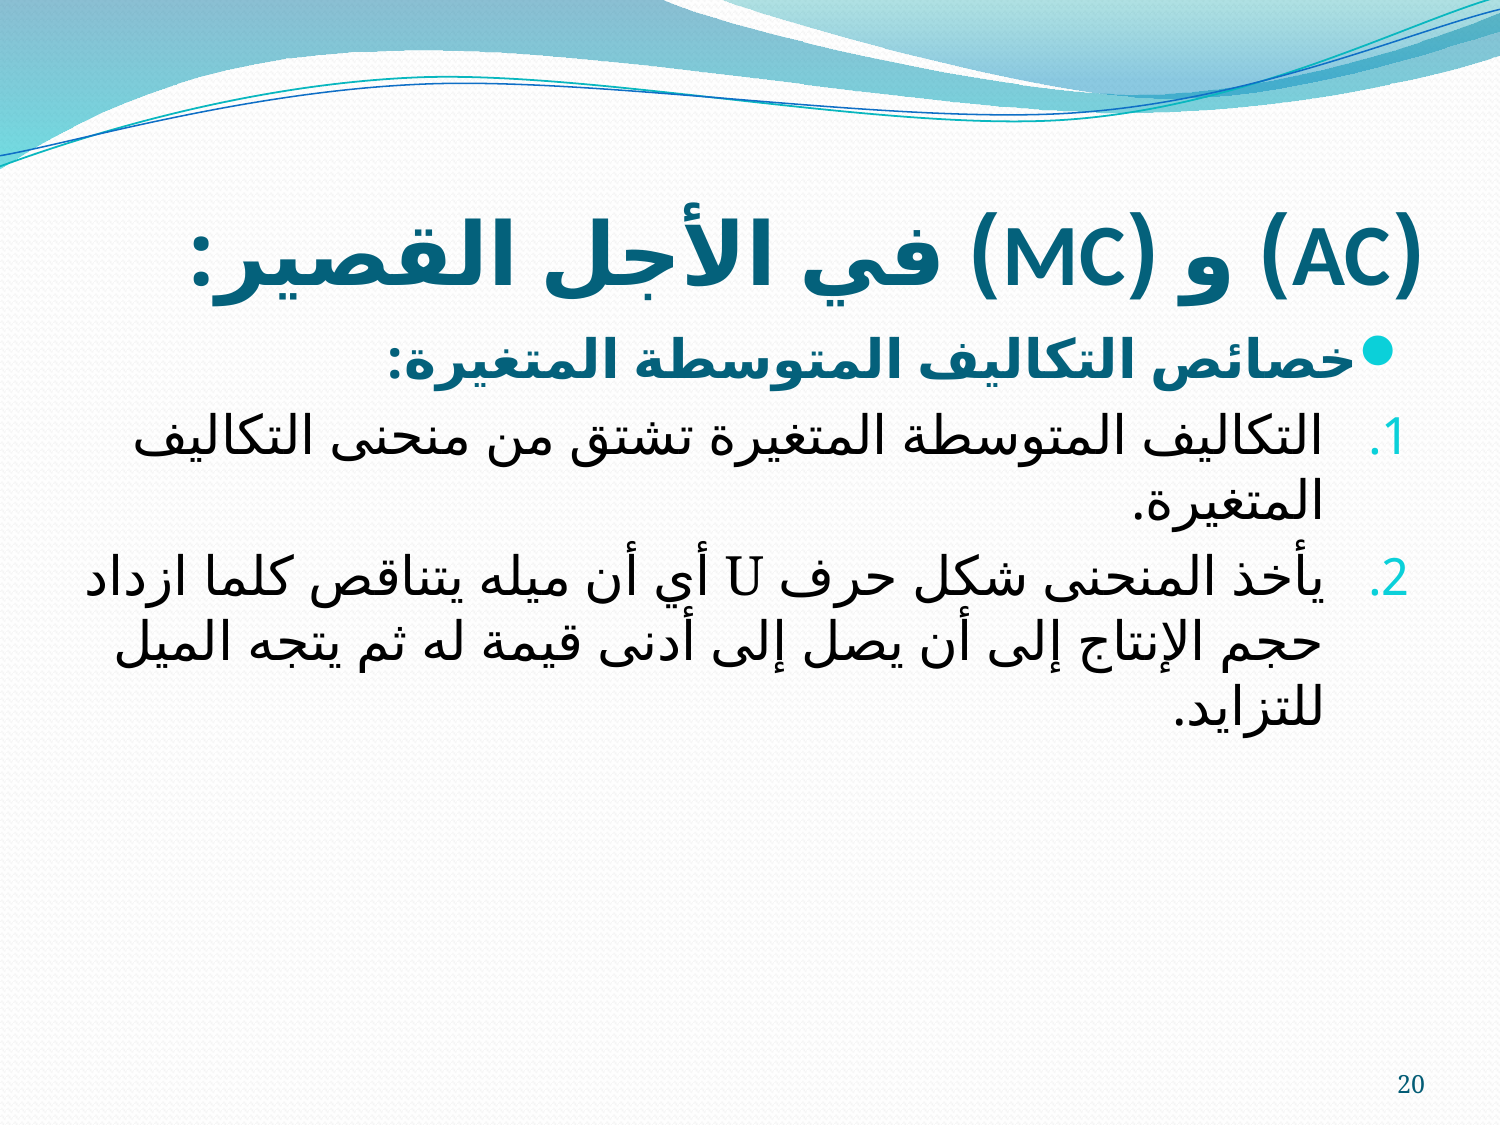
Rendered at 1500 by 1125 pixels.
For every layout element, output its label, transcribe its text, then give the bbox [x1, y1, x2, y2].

list خصائص التكاليف المتوسطة المتغيرة: التكاليف المتوسطة المتغيرة تشتق من منحنى التكاليف المتغيرة. يأخذ المنحنى شكل حرف U أي أن ميله يتناقص كلما ازداد حجم الإنتاج إلى أن يصل إلى أدنى قيمة له ثم يتجه الميل للتزايد. [17, 317, 1425, 988]
slide_number 20 [1299, 1042, 1425, 1103]
title (AC) و (MC) في الأجل القصير: [75, 115, 1425, 303]
